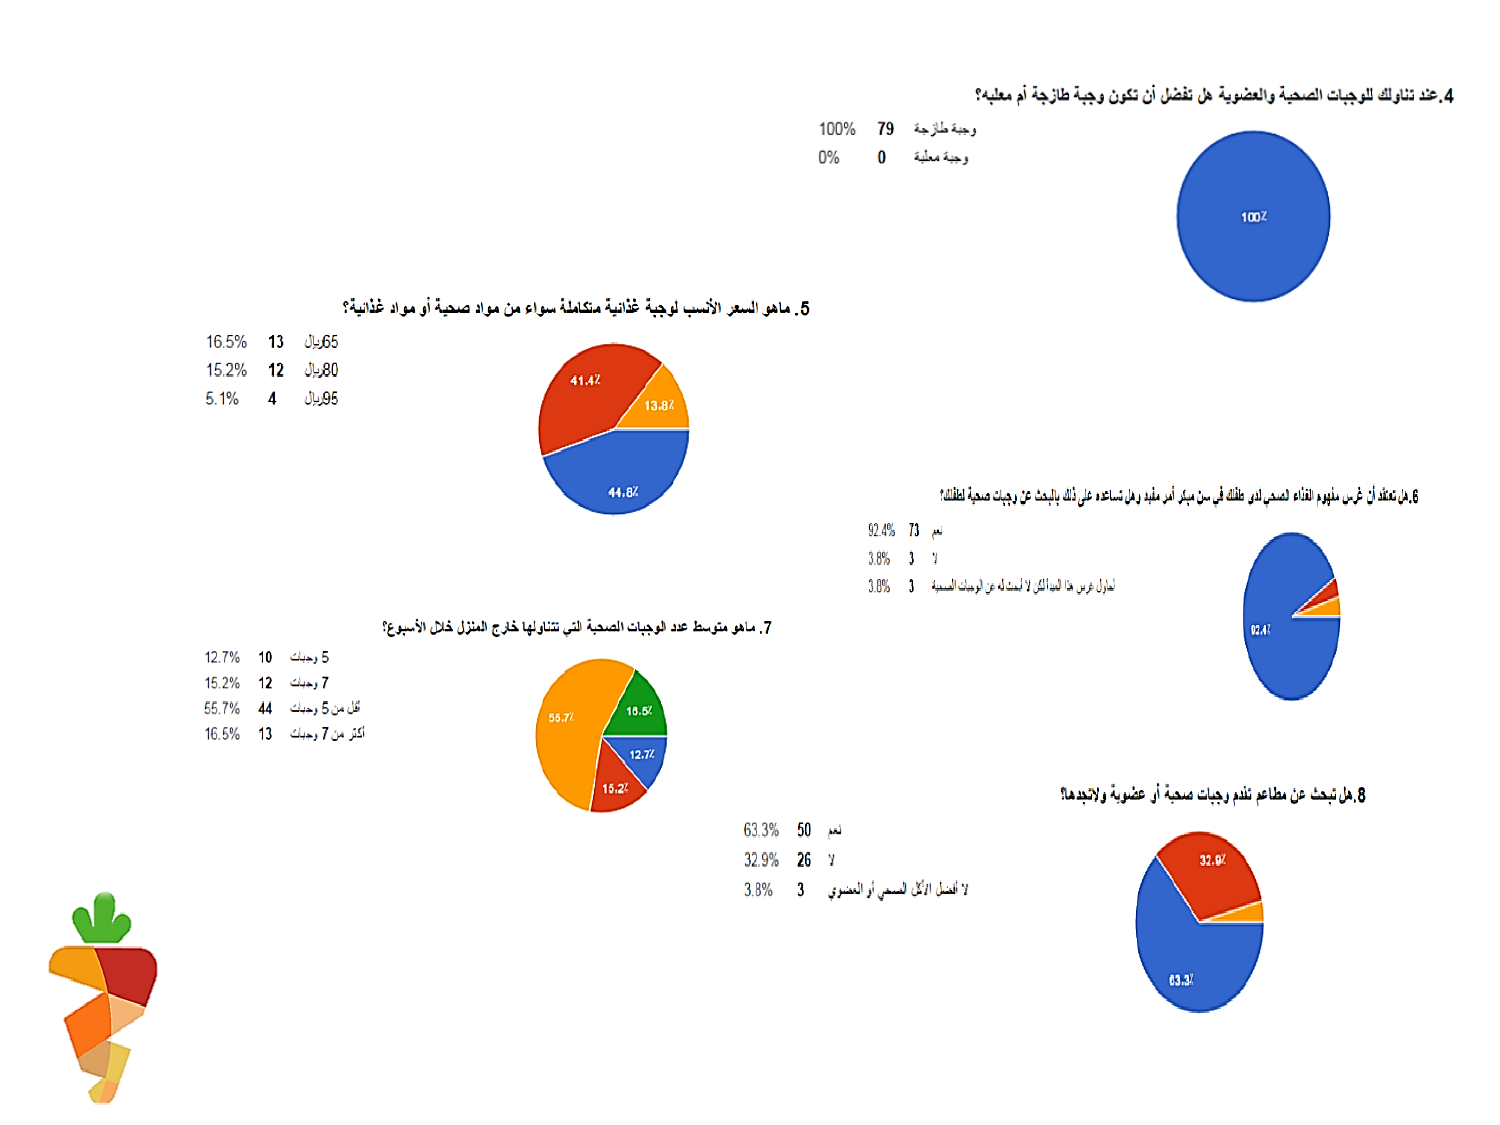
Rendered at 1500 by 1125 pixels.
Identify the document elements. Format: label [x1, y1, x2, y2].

picture [194, 612, 1373, 1024]
picture [862, 479, 1422, 716]
picture [41, 889, 163, 1105]
picture [196, 78, 1459, 527]
